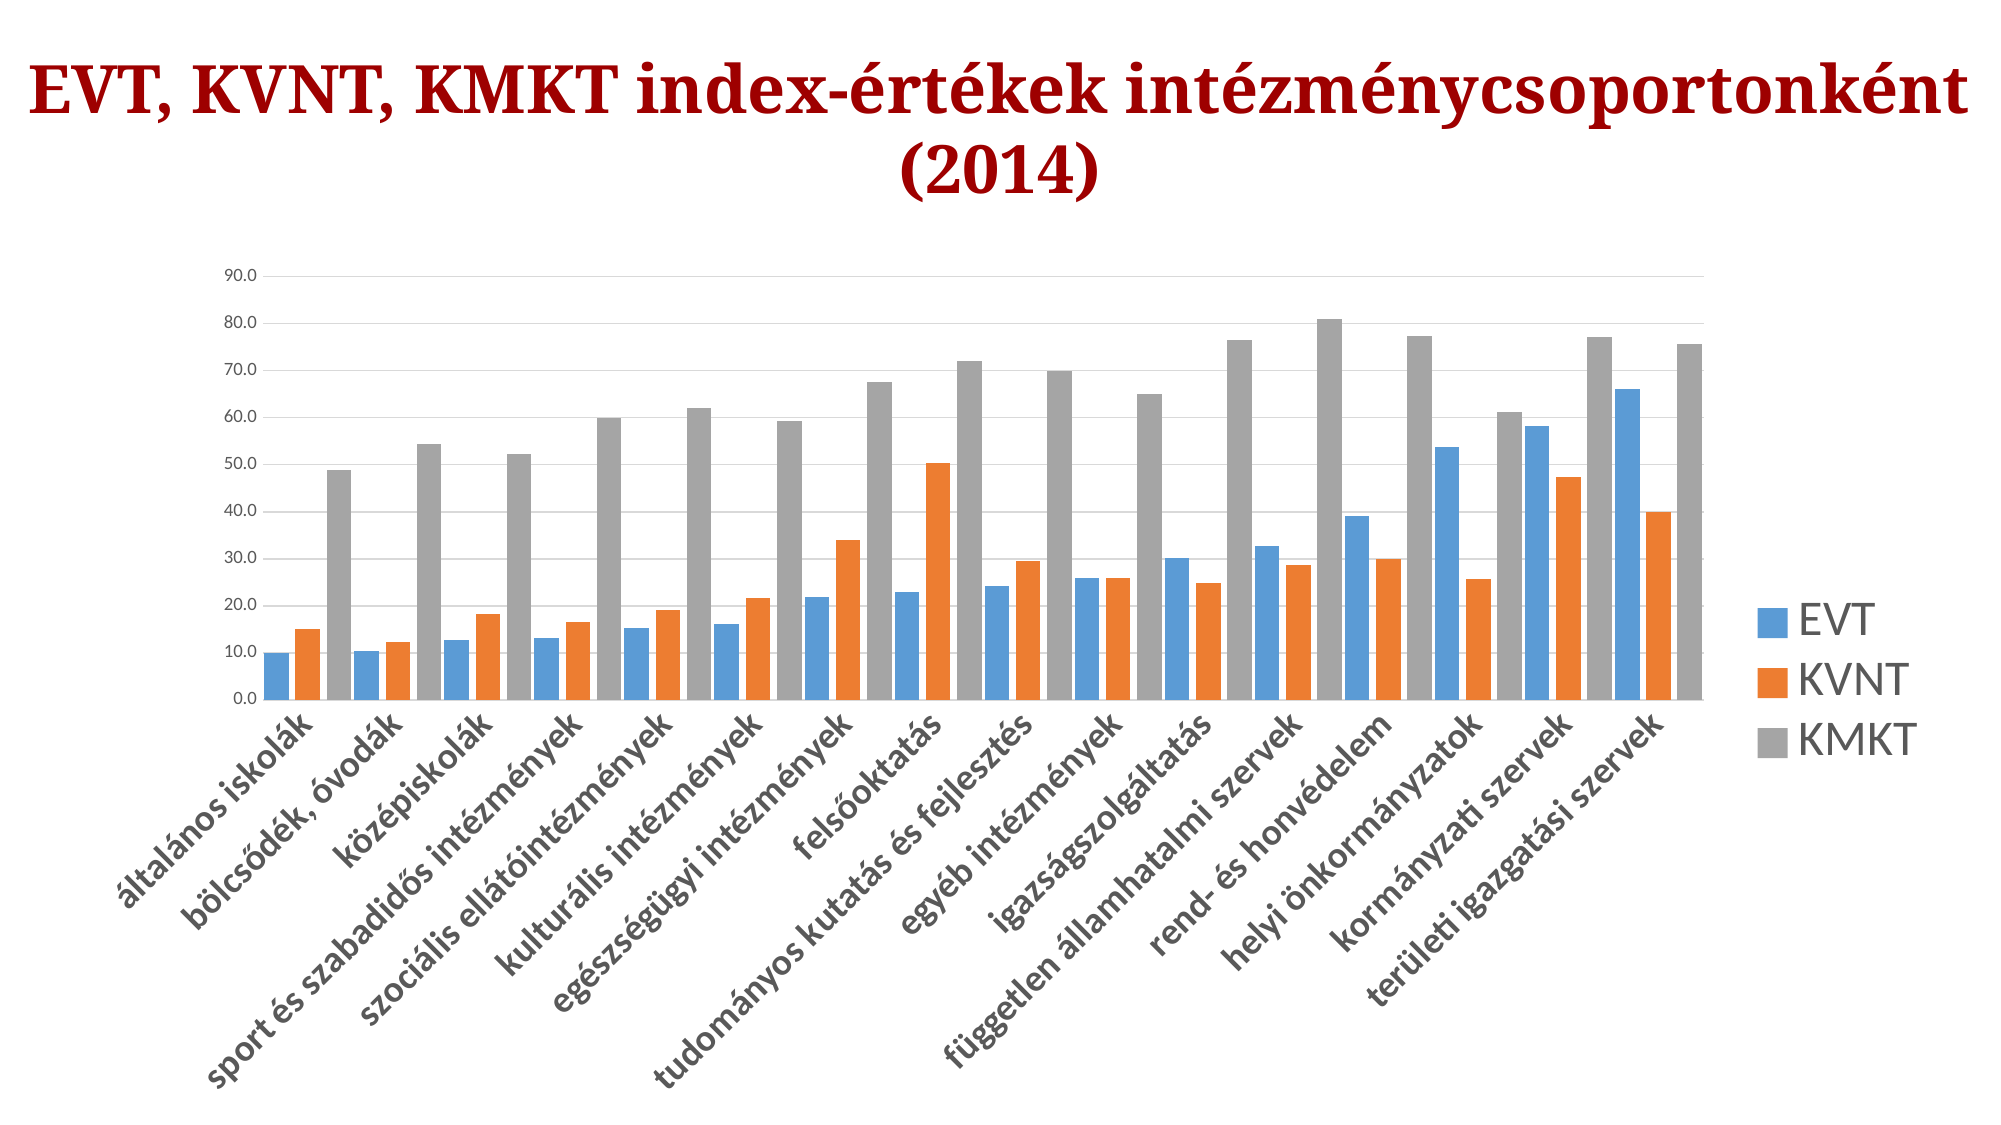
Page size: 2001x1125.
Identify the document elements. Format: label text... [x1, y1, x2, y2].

chart [71, 249, 1948, 1117]
text_box EVT, KVNT, KMKT index-értékek intézménycsoportonként (2014) [0, 39, 2000, 250]
